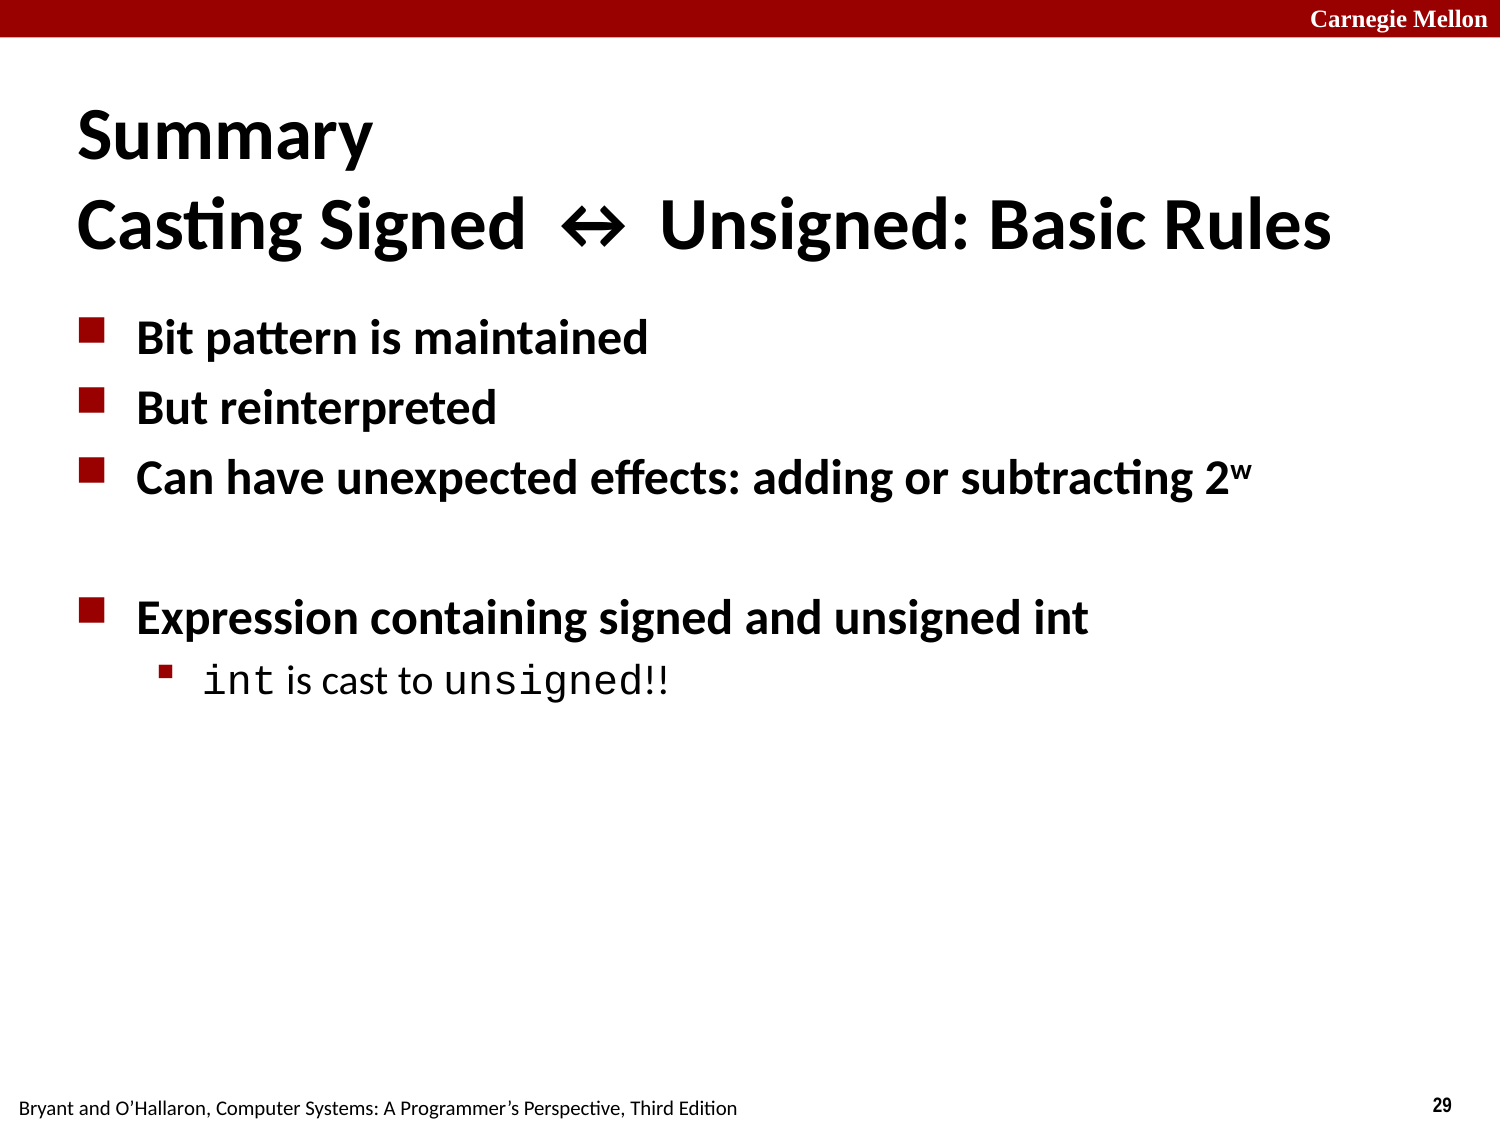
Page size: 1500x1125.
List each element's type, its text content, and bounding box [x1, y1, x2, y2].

title Summary Casting Signed ↔ Unsigned: Basic Rules [62, 112, 1405, 238]
list Bit pattern is maintained But reinterpreted Can have unexpected effects: adding or subtracting 2w Expression containing signed and unsigned int int is cast to unsigned!! [64, 296, 1361, 1113]
